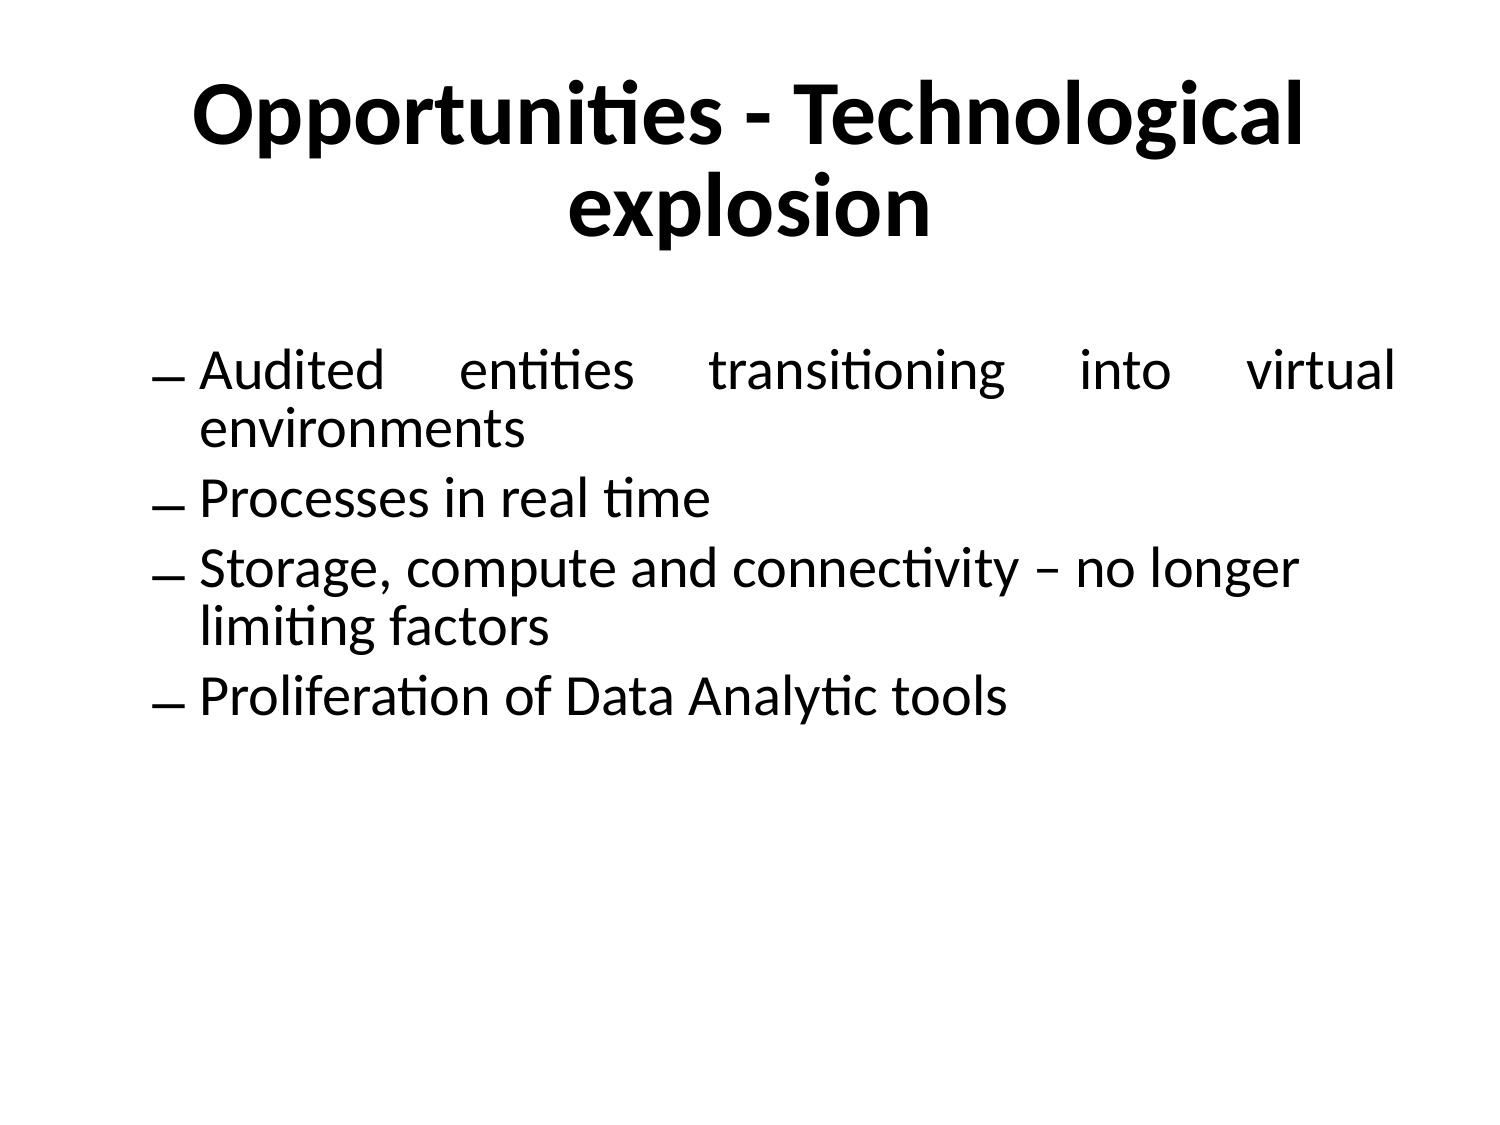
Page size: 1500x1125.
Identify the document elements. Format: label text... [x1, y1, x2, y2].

list Audited entities transitioning into virtual environments Processes in real time Storage, compute and connectivity – no longer limiting factors Proliferation of Data Analytic tools [62, 338, 1413, 1059]
title Opportunities - Technological explosion [75, 45, 1425, 291]
